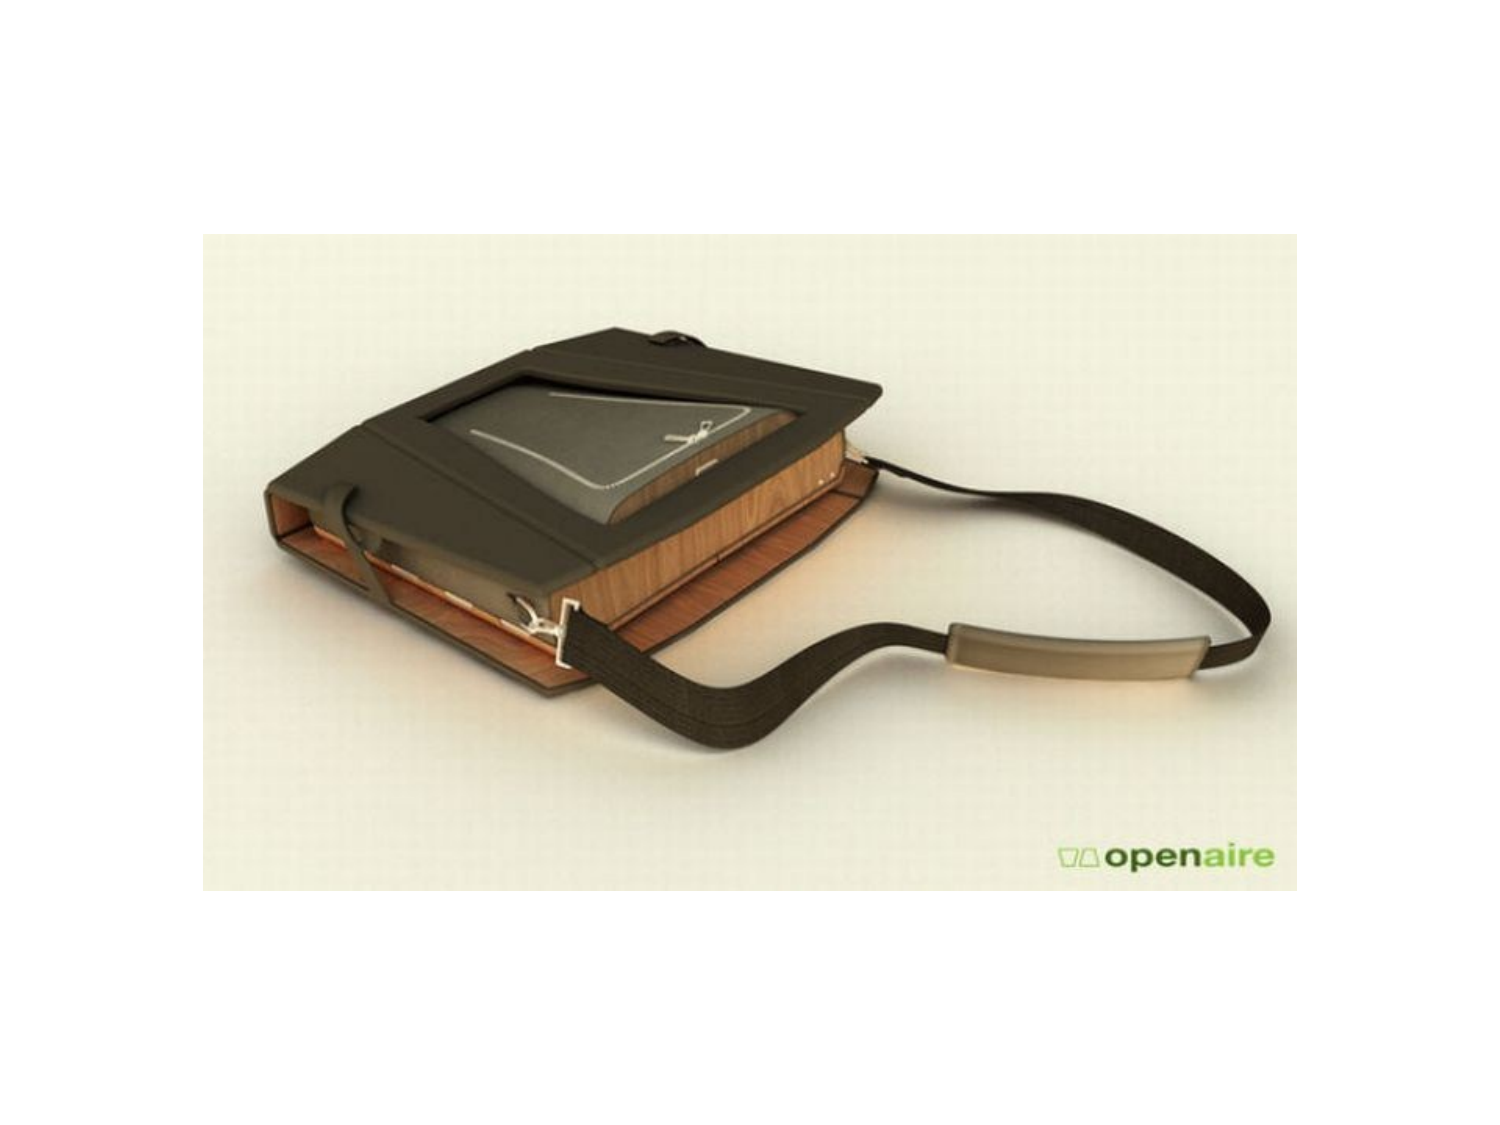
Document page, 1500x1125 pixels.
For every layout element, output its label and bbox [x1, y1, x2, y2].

picture [202, 234, 1298, 891]
